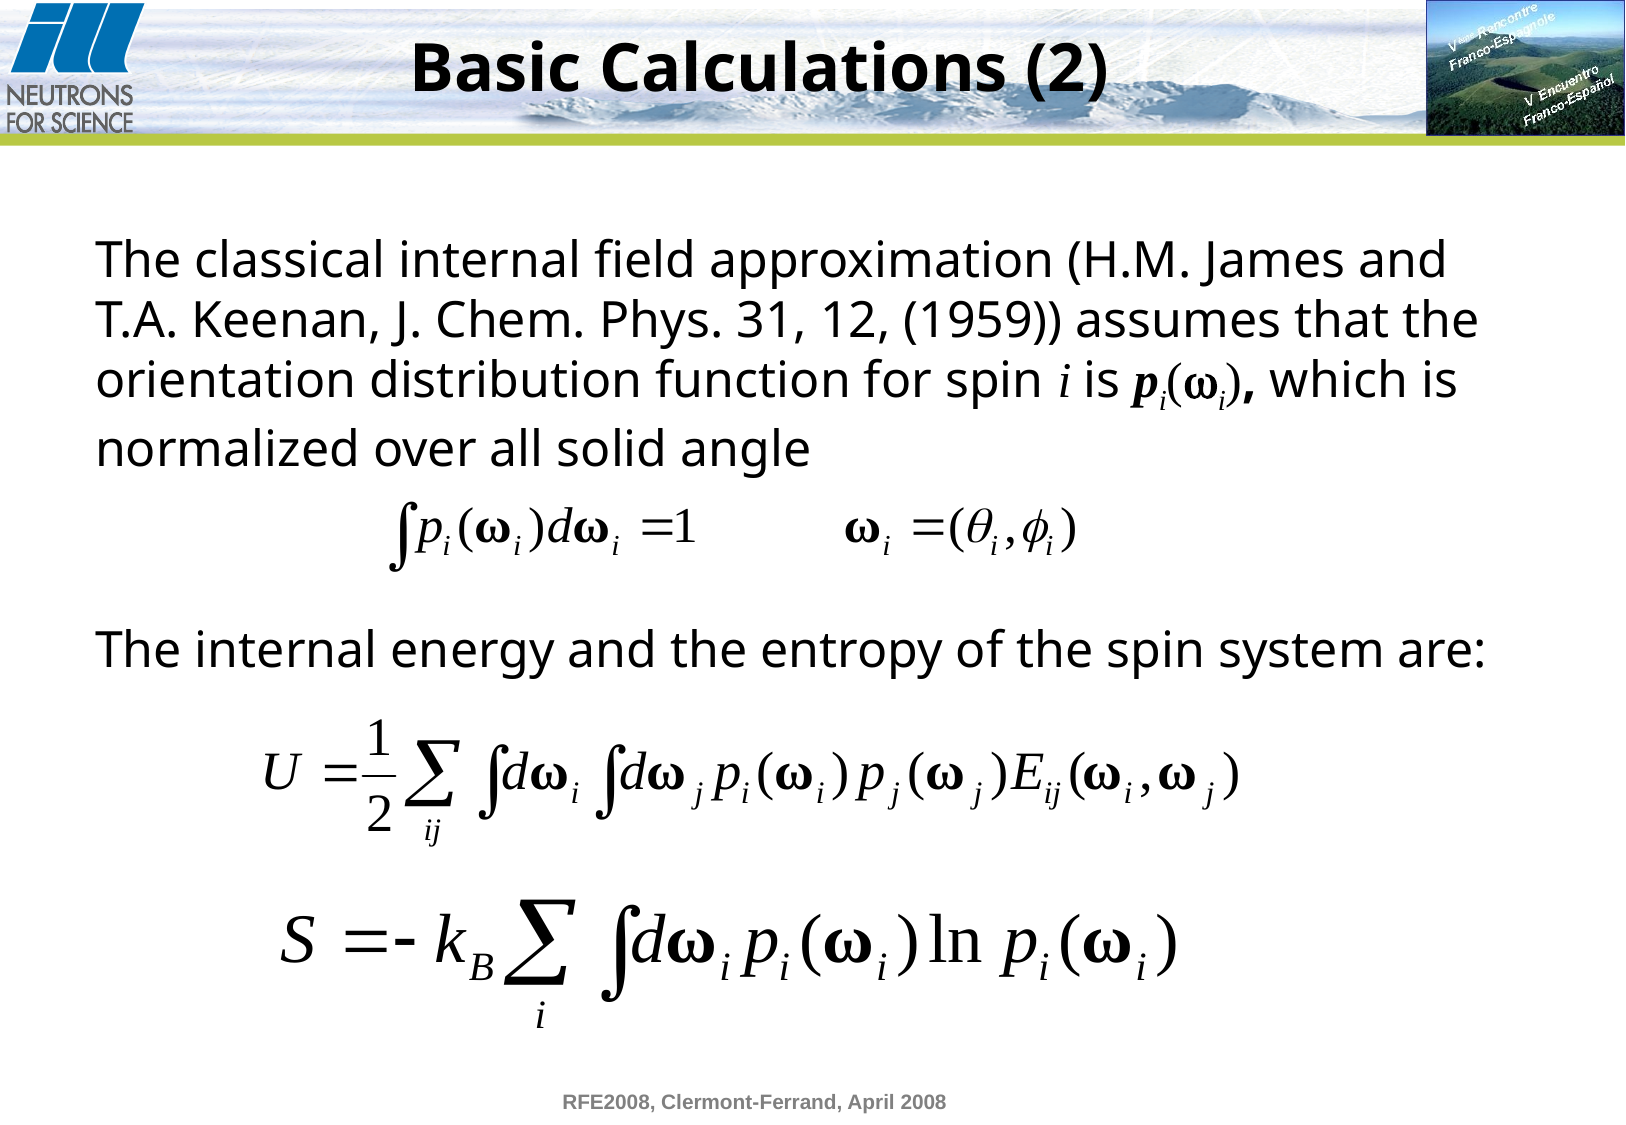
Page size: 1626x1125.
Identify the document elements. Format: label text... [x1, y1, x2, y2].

title Basic Calculations (2) [162, 0, 1356, 131]
text_box The internal energy and the entropy of the spin system are: [80, 609, 1533, 685]
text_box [268, 881, 1191, 1044]
picture [0, 0, 1625, 136]
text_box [372, 484, 1087, 577]
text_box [257, 703, 1250, 857]
text_box The classical internal field approximation (H.M. James and T.A. Keenan, J. Chem. Phys. 31, 12, (1959)) assumes that the orientation distribution function for spin i is pi(i), which is normalized over all solid angle [80, 219, 1505, 484]
